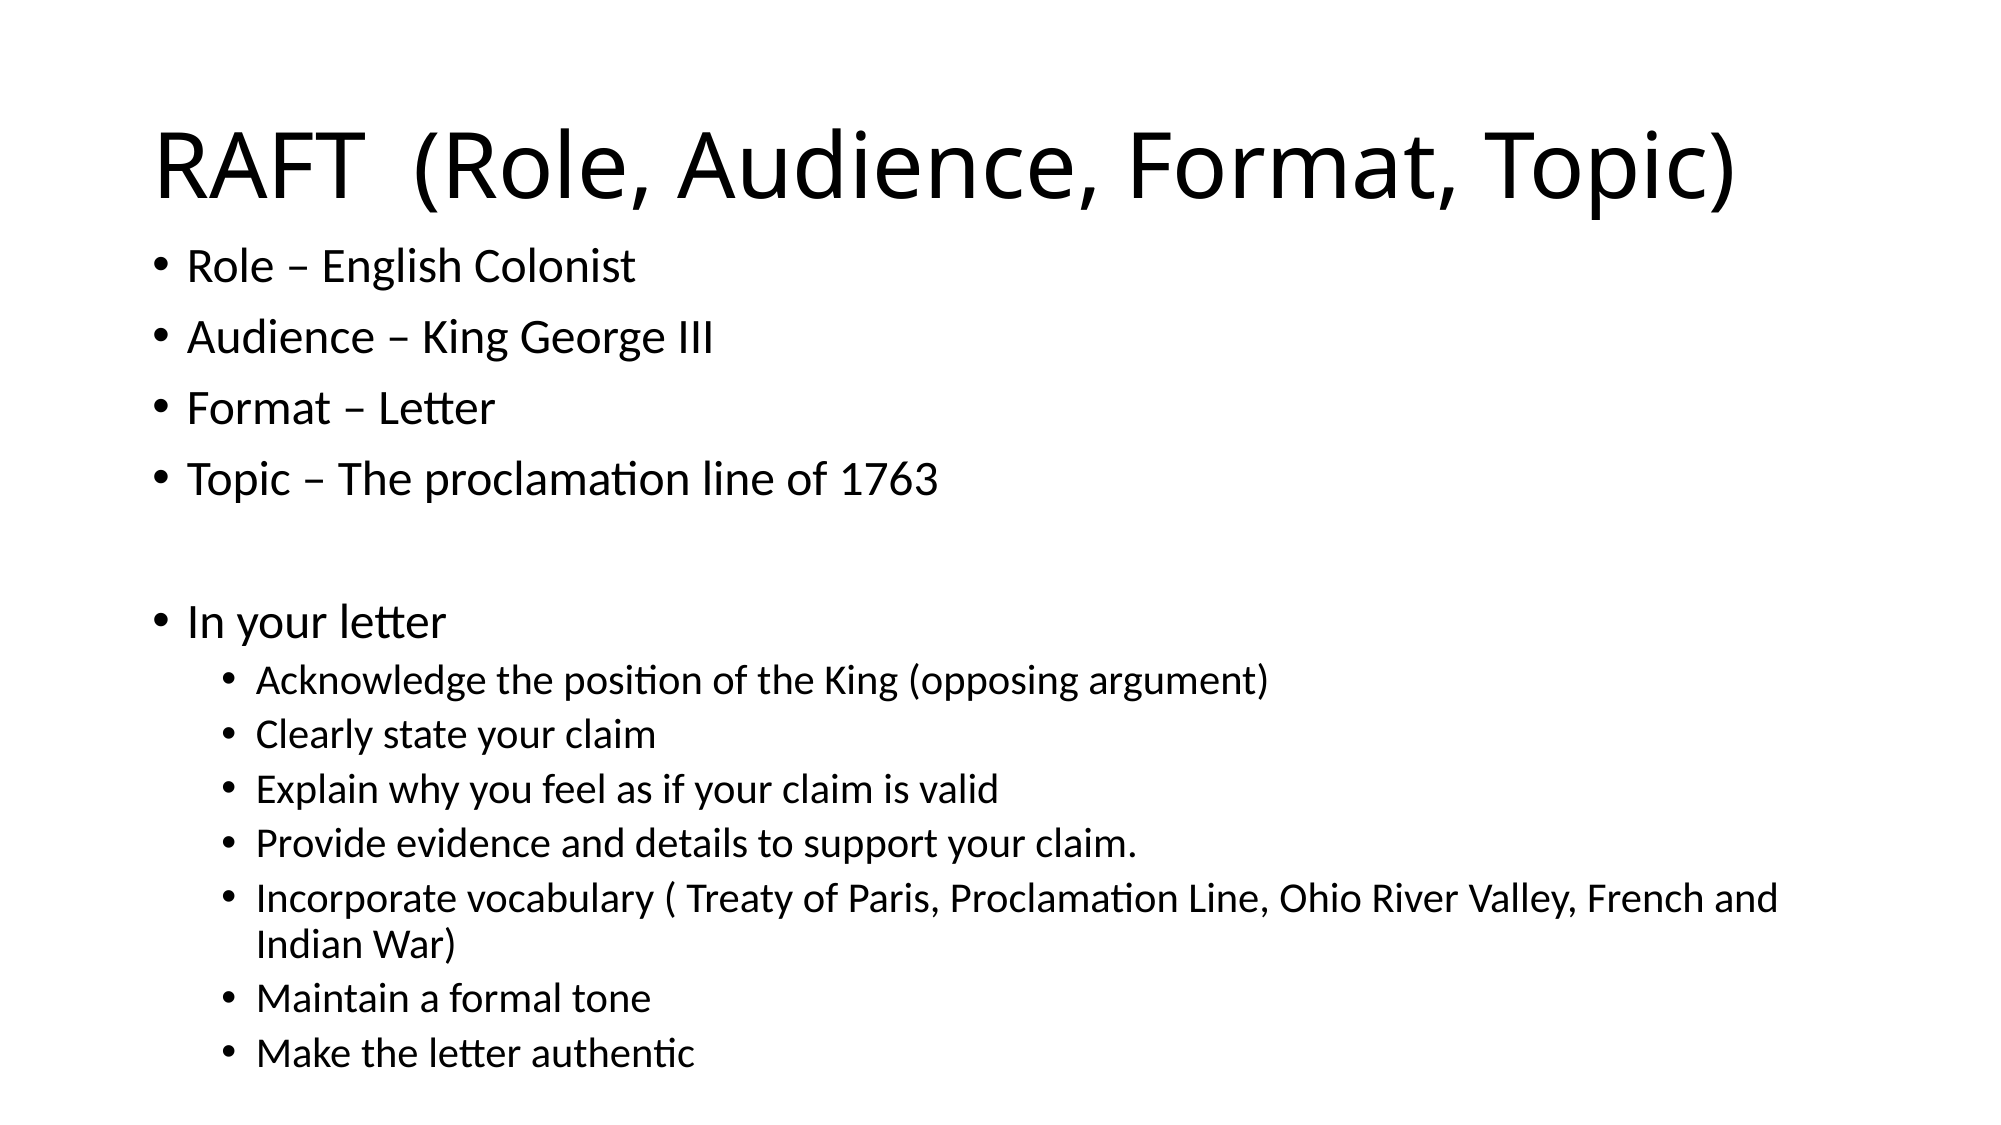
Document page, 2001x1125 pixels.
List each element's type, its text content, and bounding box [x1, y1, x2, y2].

list Role – English Colonist Audience – King George III Format – Letter Topic – The proclamation line of 1763 In your letter Acknowledge the position of the King (opposing argument) Clearly state your claim Explain why you feel as if your claim is valid Provide evidence and details to support your claim. Incorporate vocabulary ( Treaty of Paris, Proclamation Line, Ohio River Valley, French and Indian War) Maintain a formal tone Make the letter authentic [137, 232, 1863, 1088]
title RAFT (Role, Audience, Format, Topic) [137, 59, 1863, 232]
